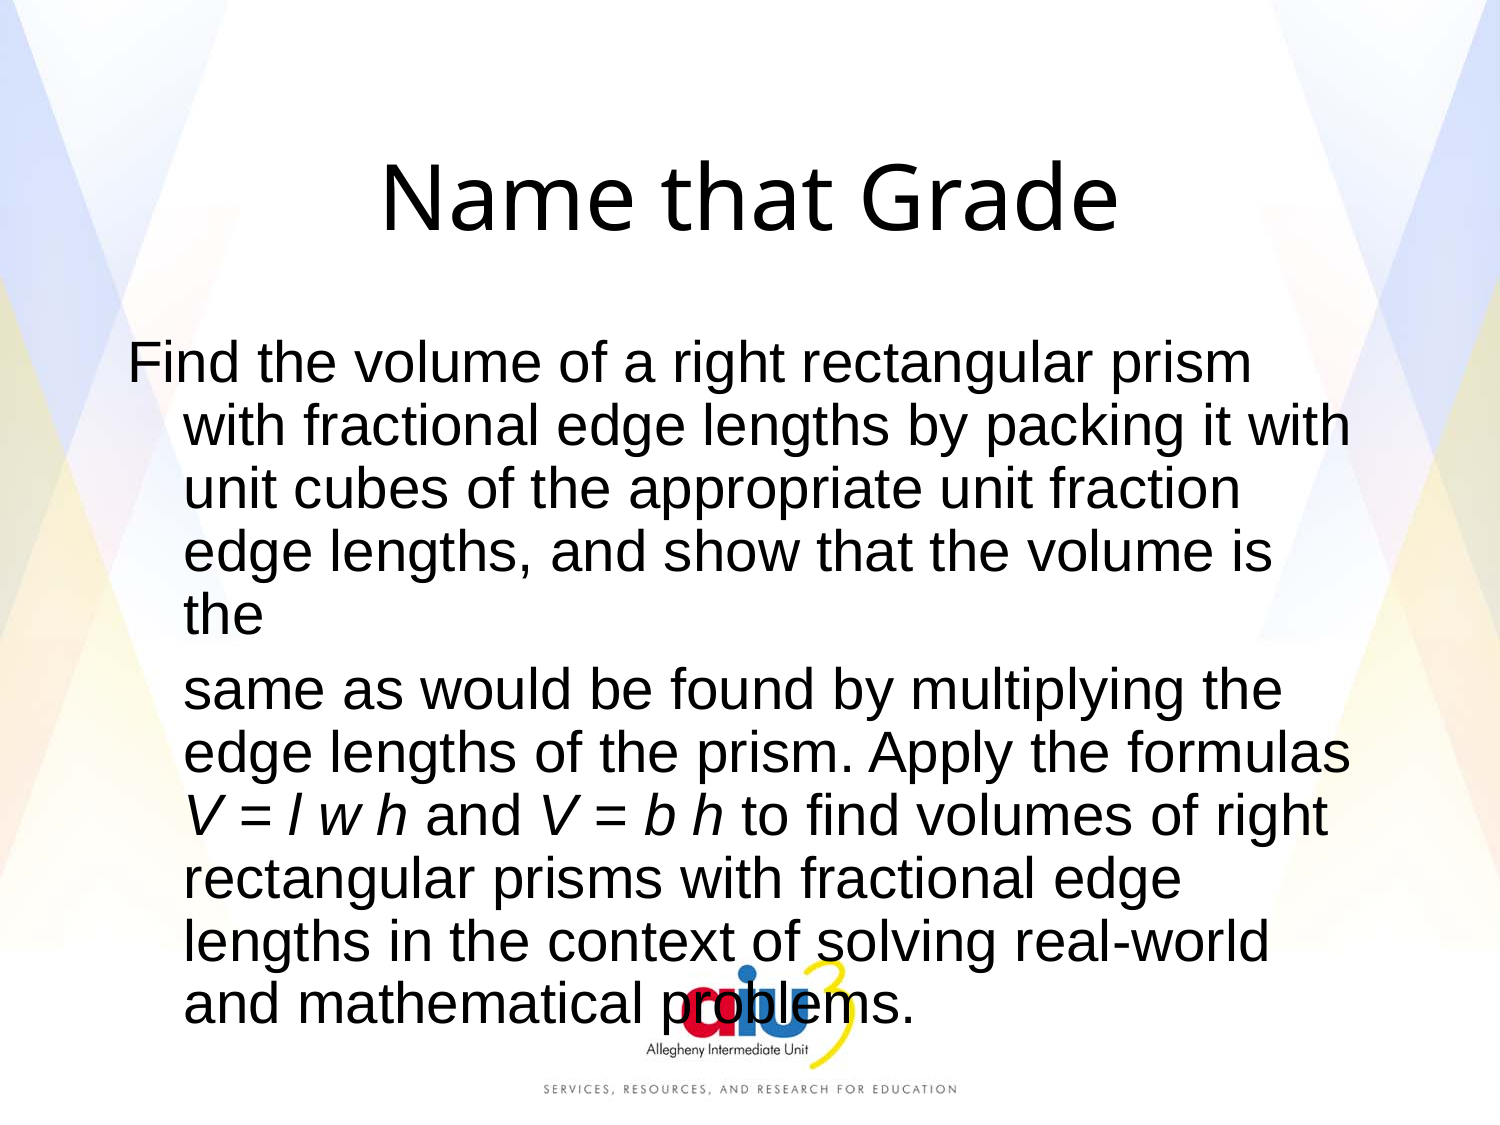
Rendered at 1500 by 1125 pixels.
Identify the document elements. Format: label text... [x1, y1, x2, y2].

list Find the volume of a right rectangular prism with fractional edge lengths by packing it with unit cubes of the appropriate unit fraction edge lengths, and show that the volume is the same as would be found by multiplying the edge lengths of the prism. Apply the formulas V = l w h and V = b h to find volumes of right rectangular prisms with fractional edge lengths in the context of solving real-world and mathematical problems. [112, 324, 1388, 1001]
picture [0, 0, 1500, 1125]
title Name that Grade [112, 99, 1388, 288]
